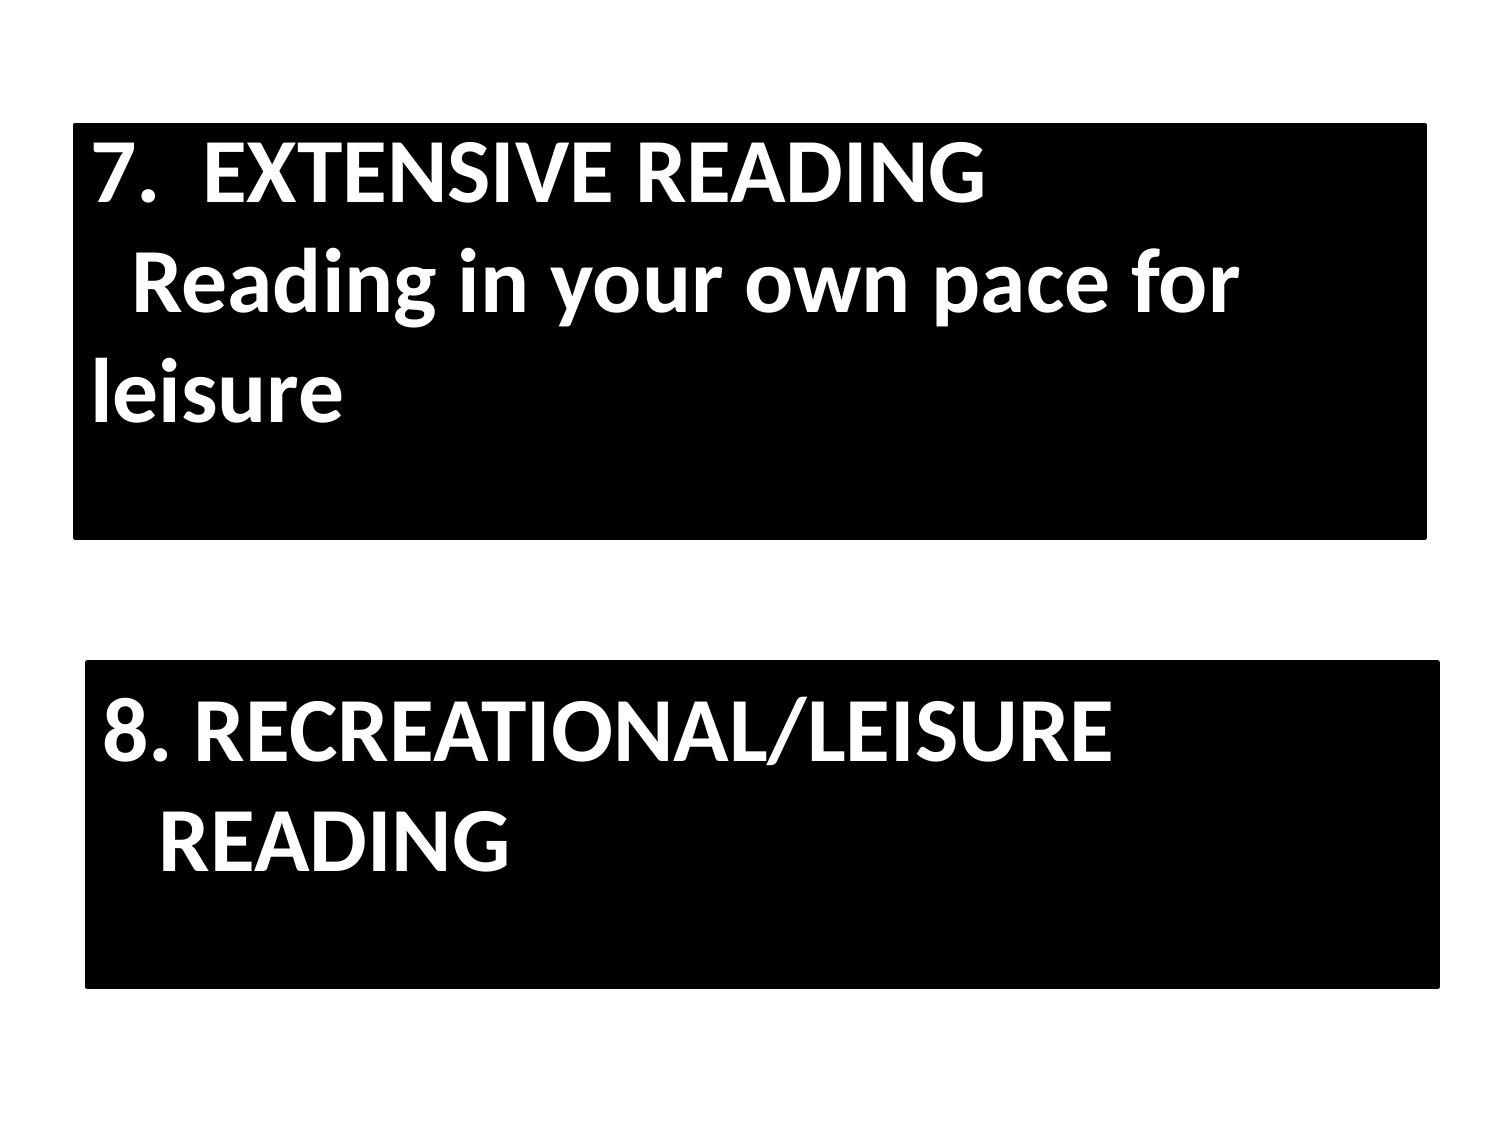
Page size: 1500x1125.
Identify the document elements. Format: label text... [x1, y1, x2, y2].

list 8. RECREATIONAL/LEISURE READING [85, 660, 1440, 989]
title 7. EXTENSIVE READING Reading in your own pace for leisure [73, 123, 1427, 540]
